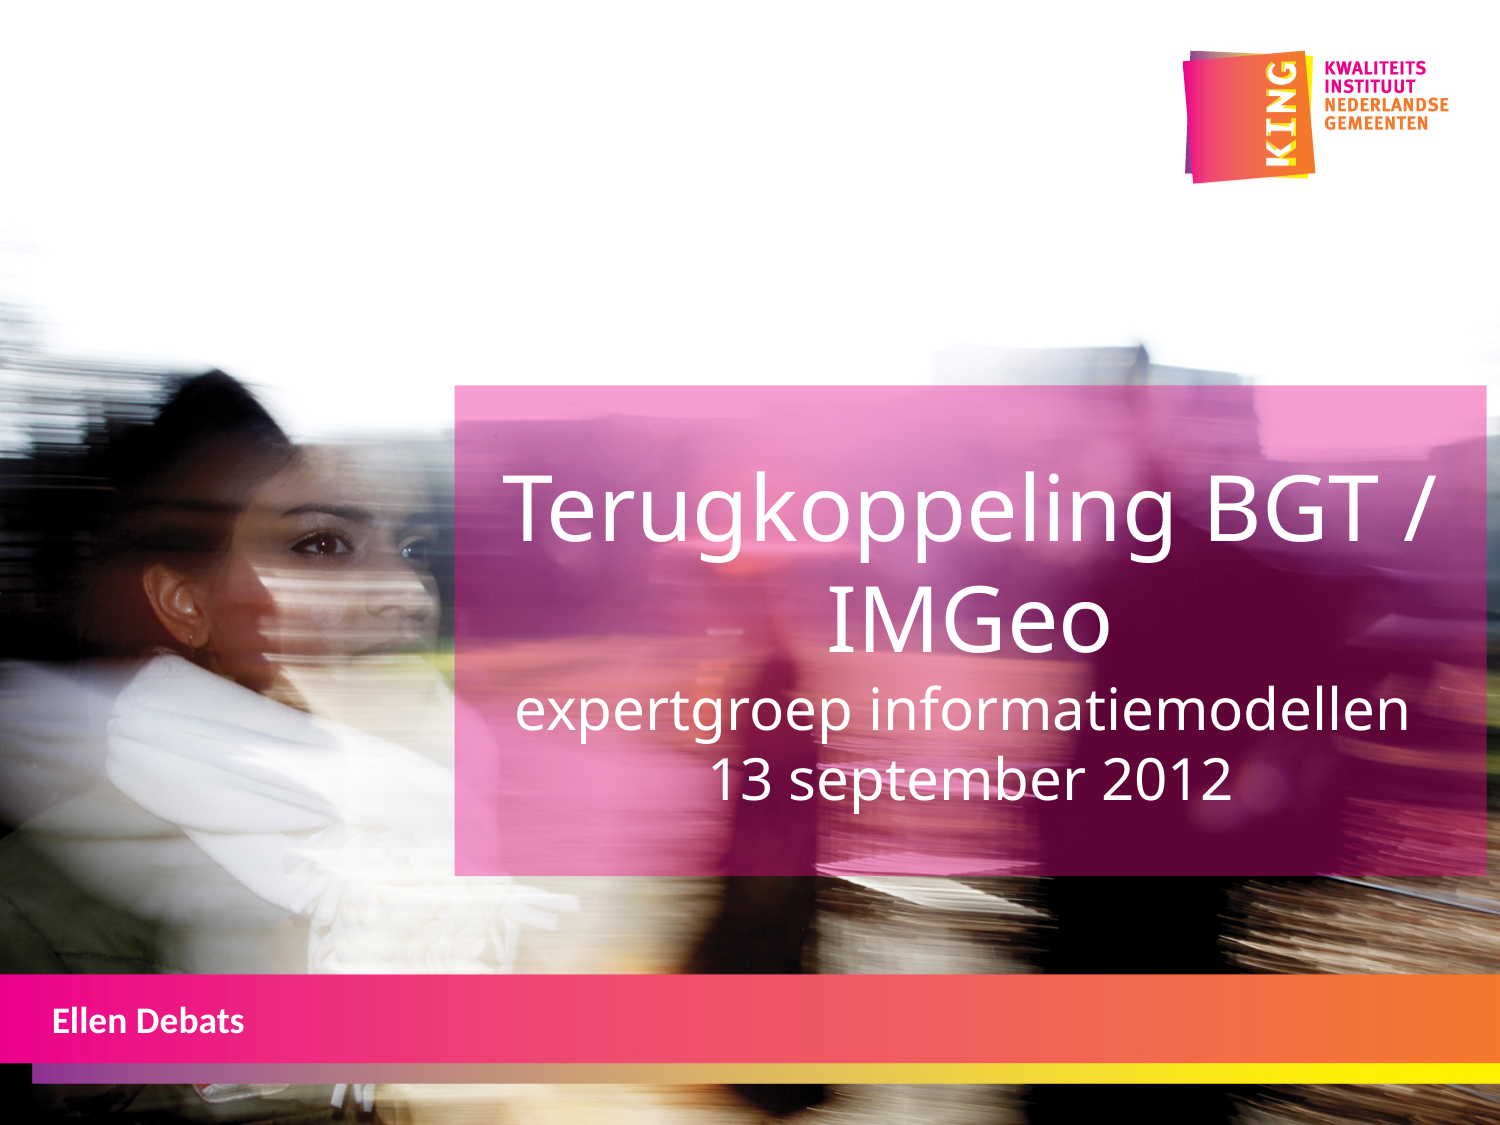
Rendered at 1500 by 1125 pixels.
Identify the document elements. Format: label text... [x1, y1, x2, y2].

text_box Ellen Debats [37, 987, 926, 1058]
text_box Terugkoppeling BGT / IMGeo expertgroep informatiemodellen 13 september 2012 [454, 385, 1487, 877]
picture [0, 0, 1500, 1125]
